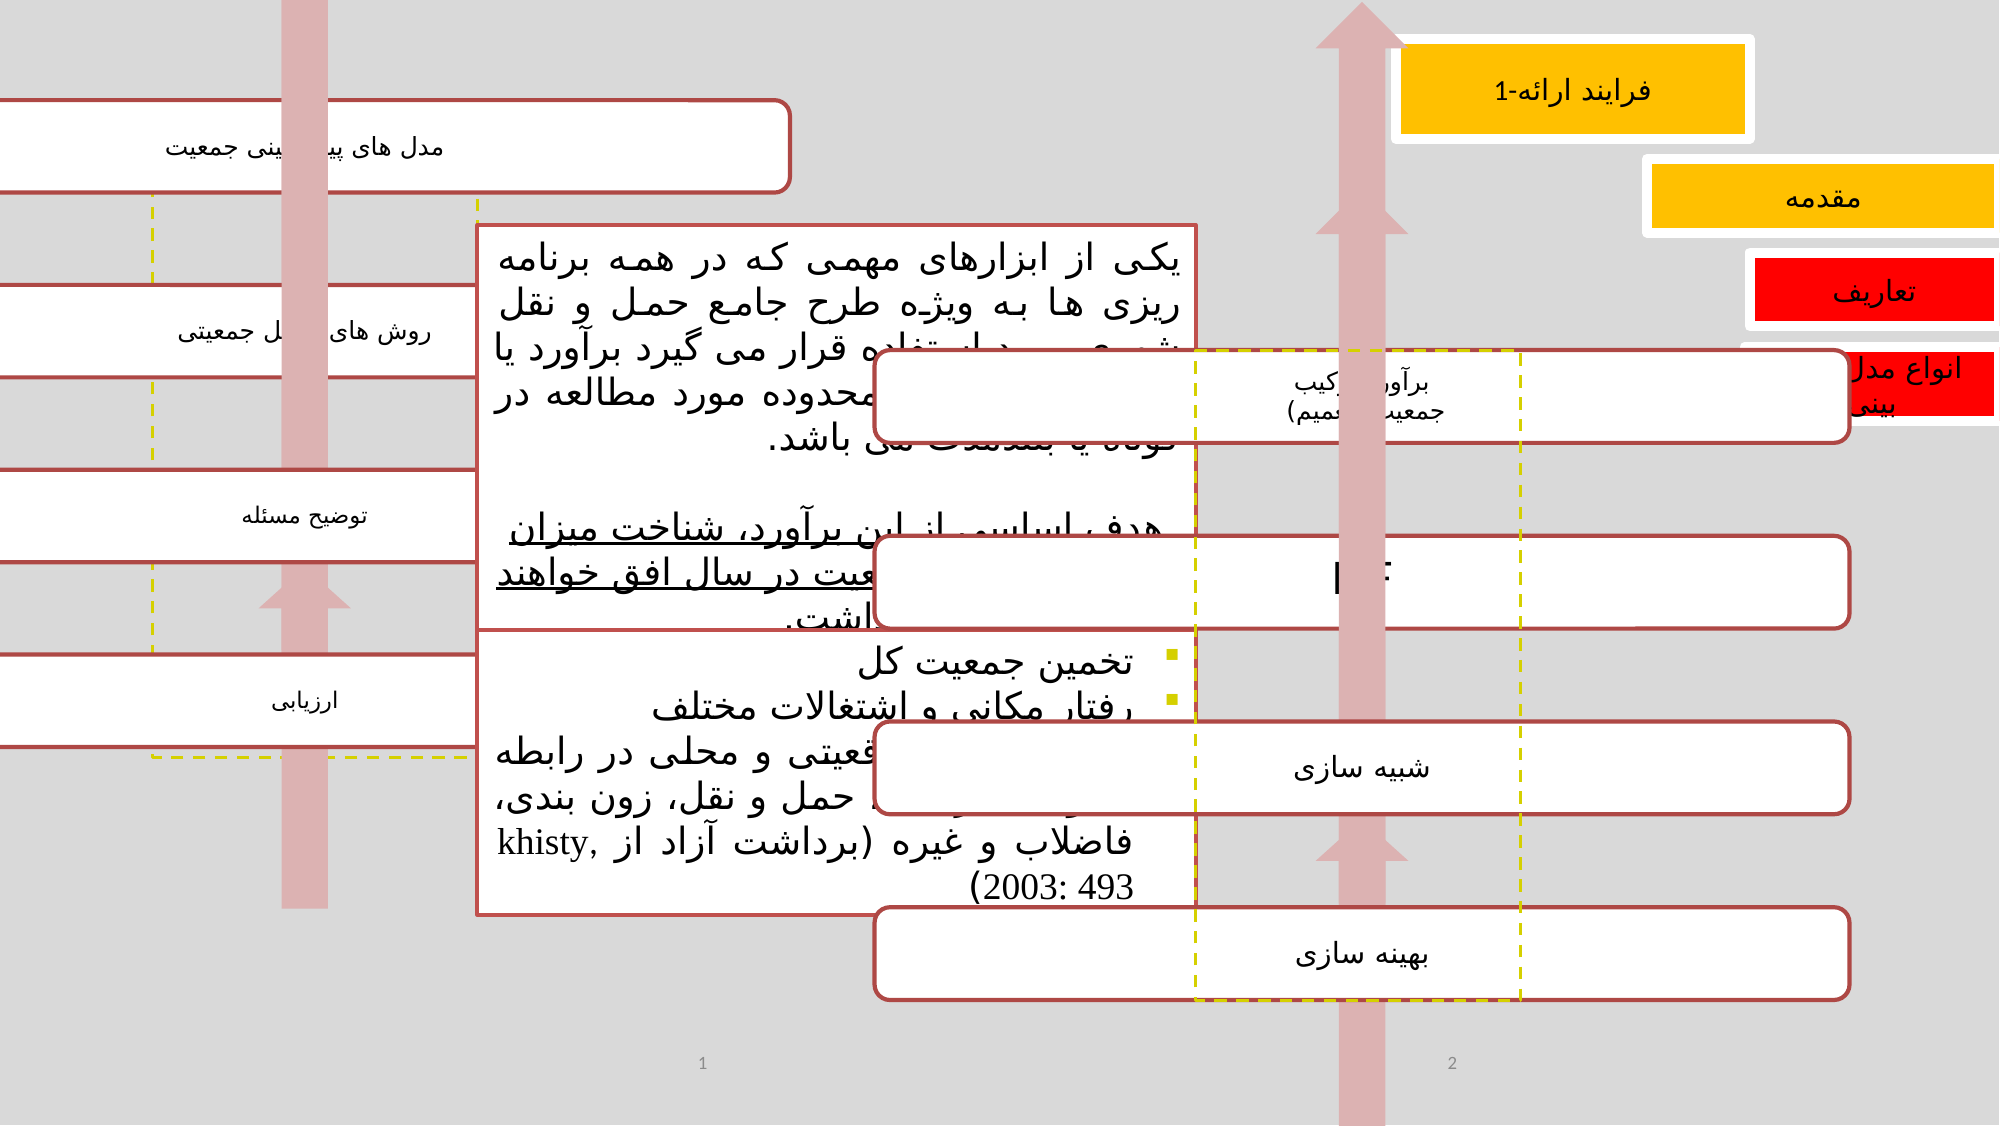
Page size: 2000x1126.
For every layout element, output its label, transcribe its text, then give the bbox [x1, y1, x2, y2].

text_box انواع مدل پیش بینی [1742, 345, 2000, 423]
slide_number 2 [1432, 1042, 1900, 1103]
text_box تخمین جمعیت کل رفتار مکانی و اشتغالات مختلف سیاست های موقعیتی و محلی در رابطه با توسعه اراضی، حمل و نقل، زون بندی، فاضلاب و غیره (برداشت آزاد از khisty, 2003: 493) [475, 628, 869, 917]
text_box تعاریف [1748, 250, 2000, 328]
footer 1 [683, 1042, 1317, 1103]
text_box مقدمه [1645, 157, 2000, 235]
text_box یکی از ابزارهای مهمی که در همه برنامه ریزی ها به ویژه طرح جامع حمل و نقل شهری مورد استفاده قرار می گیرد برآورد یا پیش بینی جمعیت محدوده مورد مطالعه در کوتاه یا بلندمدت می باشد. هدف اساسی از این برآورد، شناخت میزان سفری است که جمعیت در سال افق خواهند داشت. [796, 223, 1198, 628]
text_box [874, 349, 1850, 1001]
text_box 1-فرایند ارائه [1394, 37, 1752, 141]
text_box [0, 99, 791, 748]
